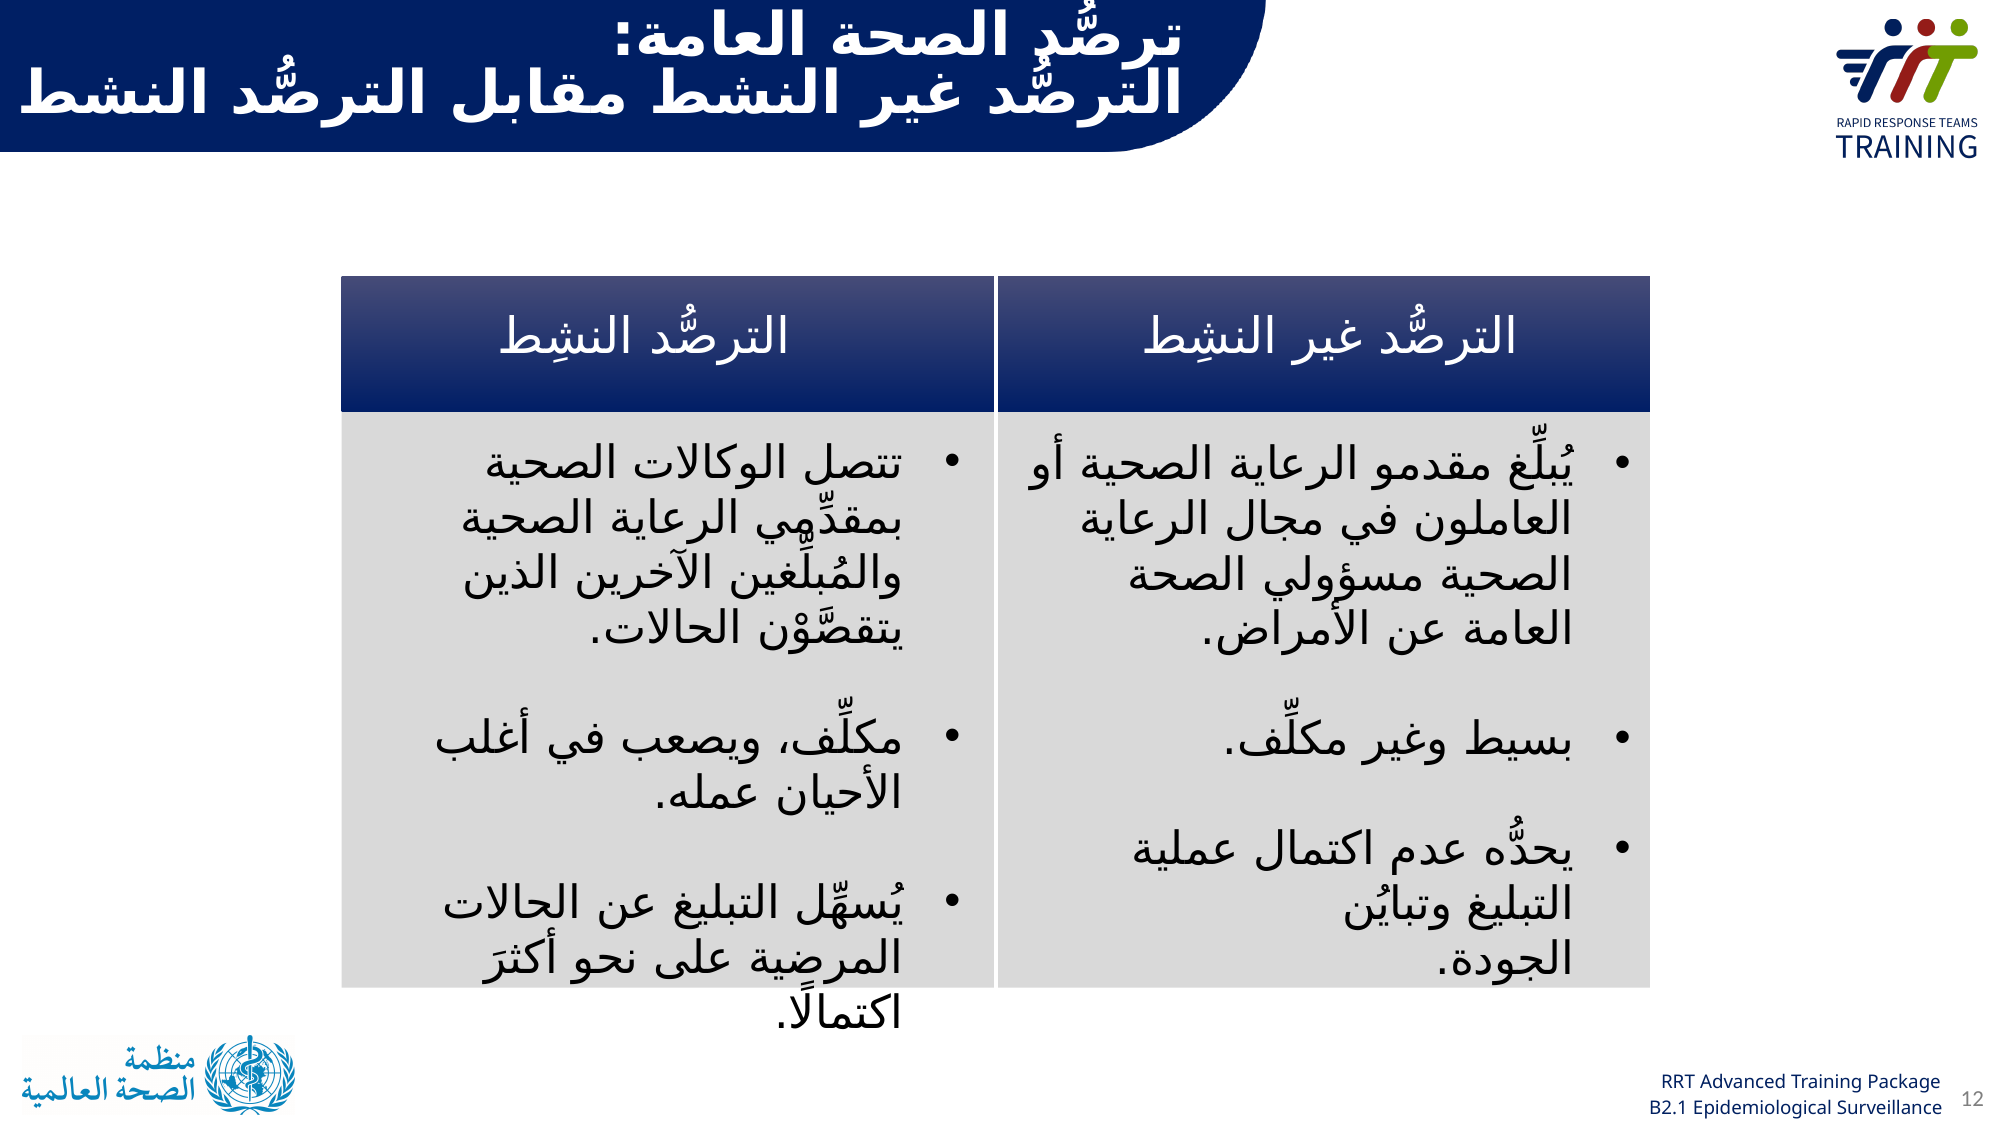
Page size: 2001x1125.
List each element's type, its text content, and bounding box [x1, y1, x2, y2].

text_box [341, 412, 995, 988]
text_box [996, 412, 1650, 988]
text_box [996, 276, 1650, 412]
picture [252, 1050, 258, 1059]
picture [0, 0, 1266, 152]
text_box الترصُّد النشِط [350, 295, 938, 371]
picture [1835, 19, 1978, 167]
text_box يُبلِّغ مقدمو الرعاية الصحية أو العاملون في مجال الرعاية الصحية مسؤولي الصحة العامة عن الأمراض. بسيط وغير مكلِّف. يحدُّه عدم اكتمال عملية التبليغ وتبايُن الجودة. [1023, 426, 1639, 992]
picture [22, 1035, 295, 1115]
text_box تتصل الوكالات الصحية بمقدِّمي الرعاية الصحية والمُبلِّغين الآخرين الذين يتقصَّوْن الحالات. مكلِّف، ويصعب في أغلب الأحيان عمله. يُسهِّل التبليغ عن الحالات المرضية على نحو أكثرَ اكتمالًا. [362, 425, 968, 1045]
title ترصُّد الصحة العامة: الترصُّد غير النشط مقابل الترصُّد النشط [0, 0, 1193, 136]
text_box الترصُّد غير النشِط [1036, 295, 1624, 371]
text_box [341, 276, 995, 412]
